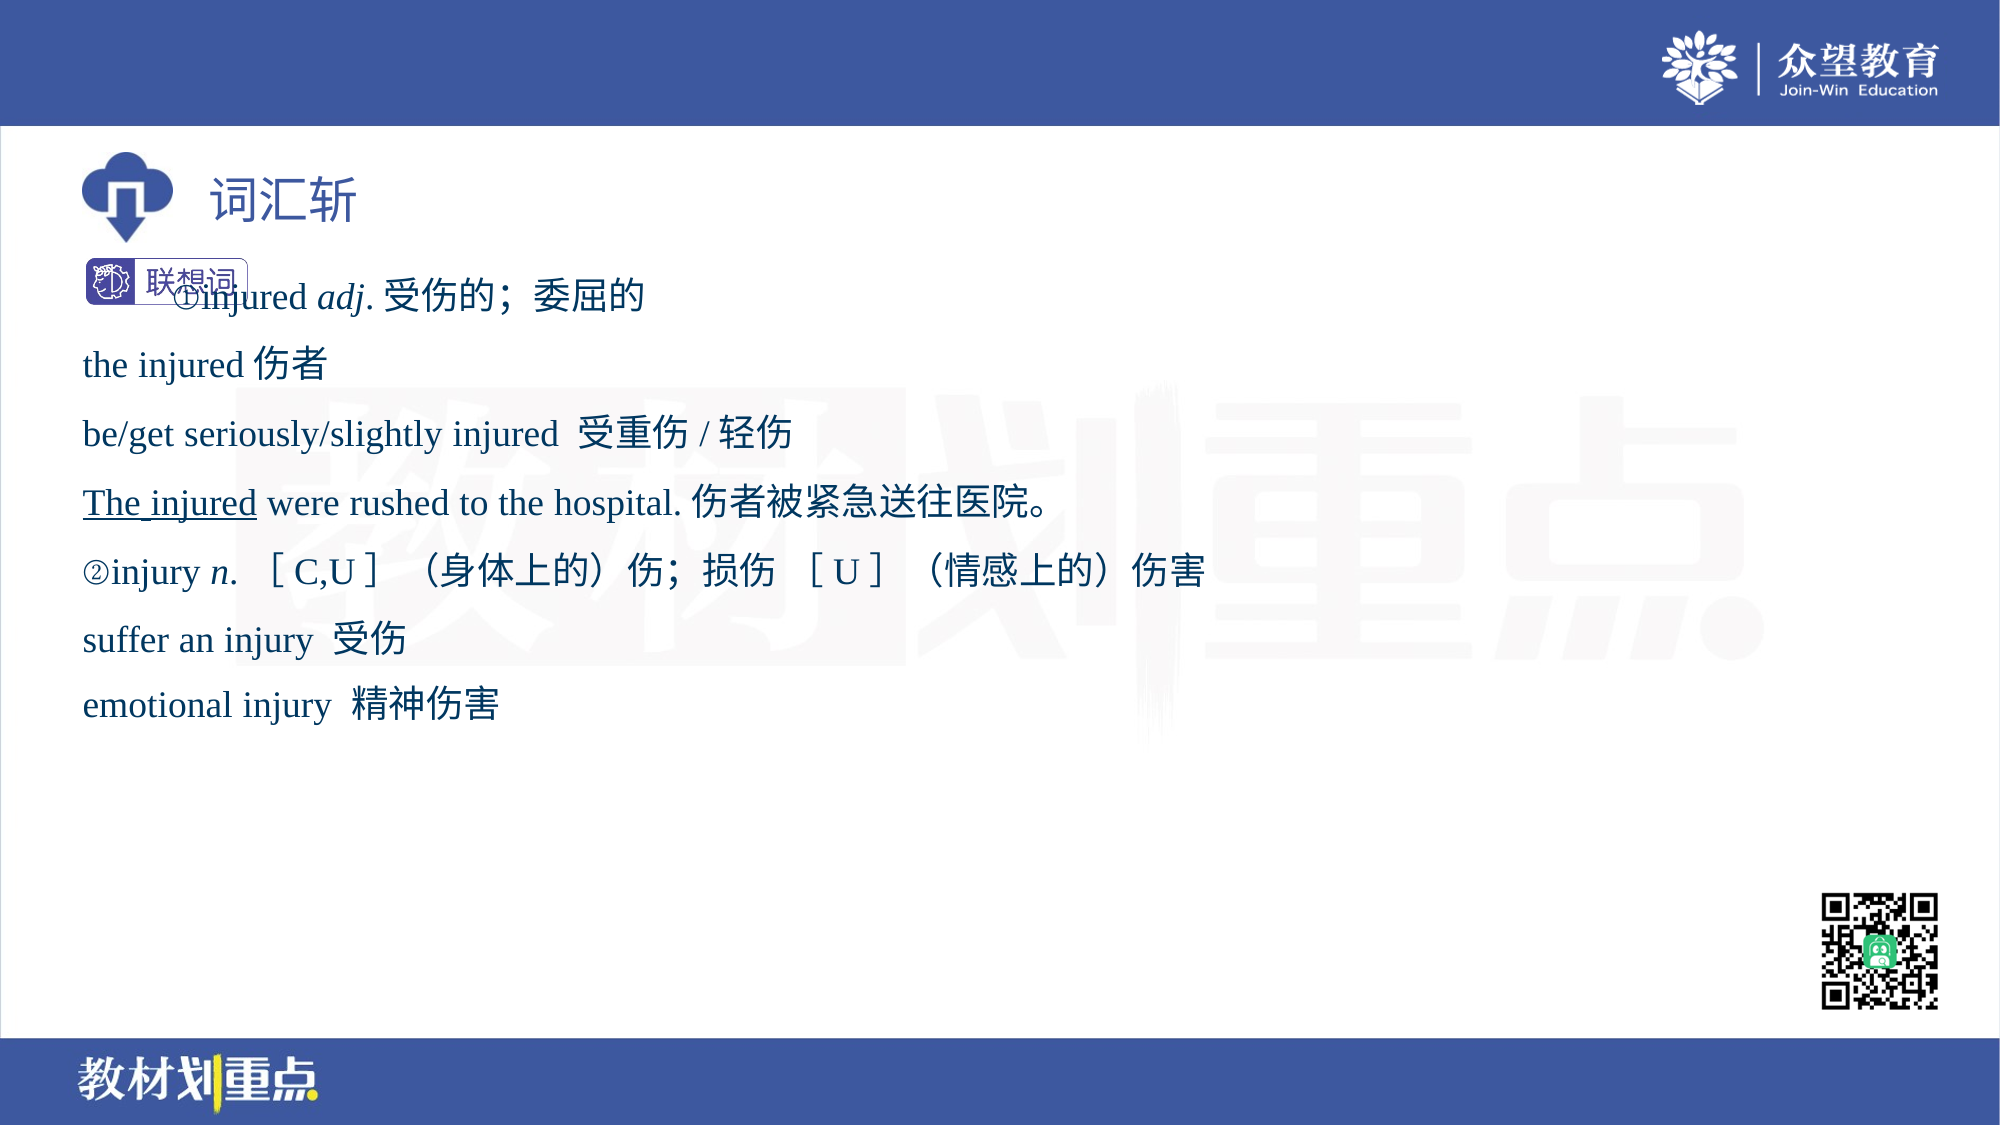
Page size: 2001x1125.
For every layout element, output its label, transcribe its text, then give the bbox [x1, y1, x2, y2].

picture [0, 0, 2000, 1125]
text_box ①injured adj.受伤的；委屈的 the injured伤者 be/get seriously/slightly injured 受重伤/轻伤 The injured were rushed to the hospital.伤者被紧急送往医院。 ②injury n.［C,U］（身体上的）伤；损伤 ［U］（情感上的）伤害 suffer an injury 受伤 emotional injury 精神伤害 [82, 247, 1817, 718]
